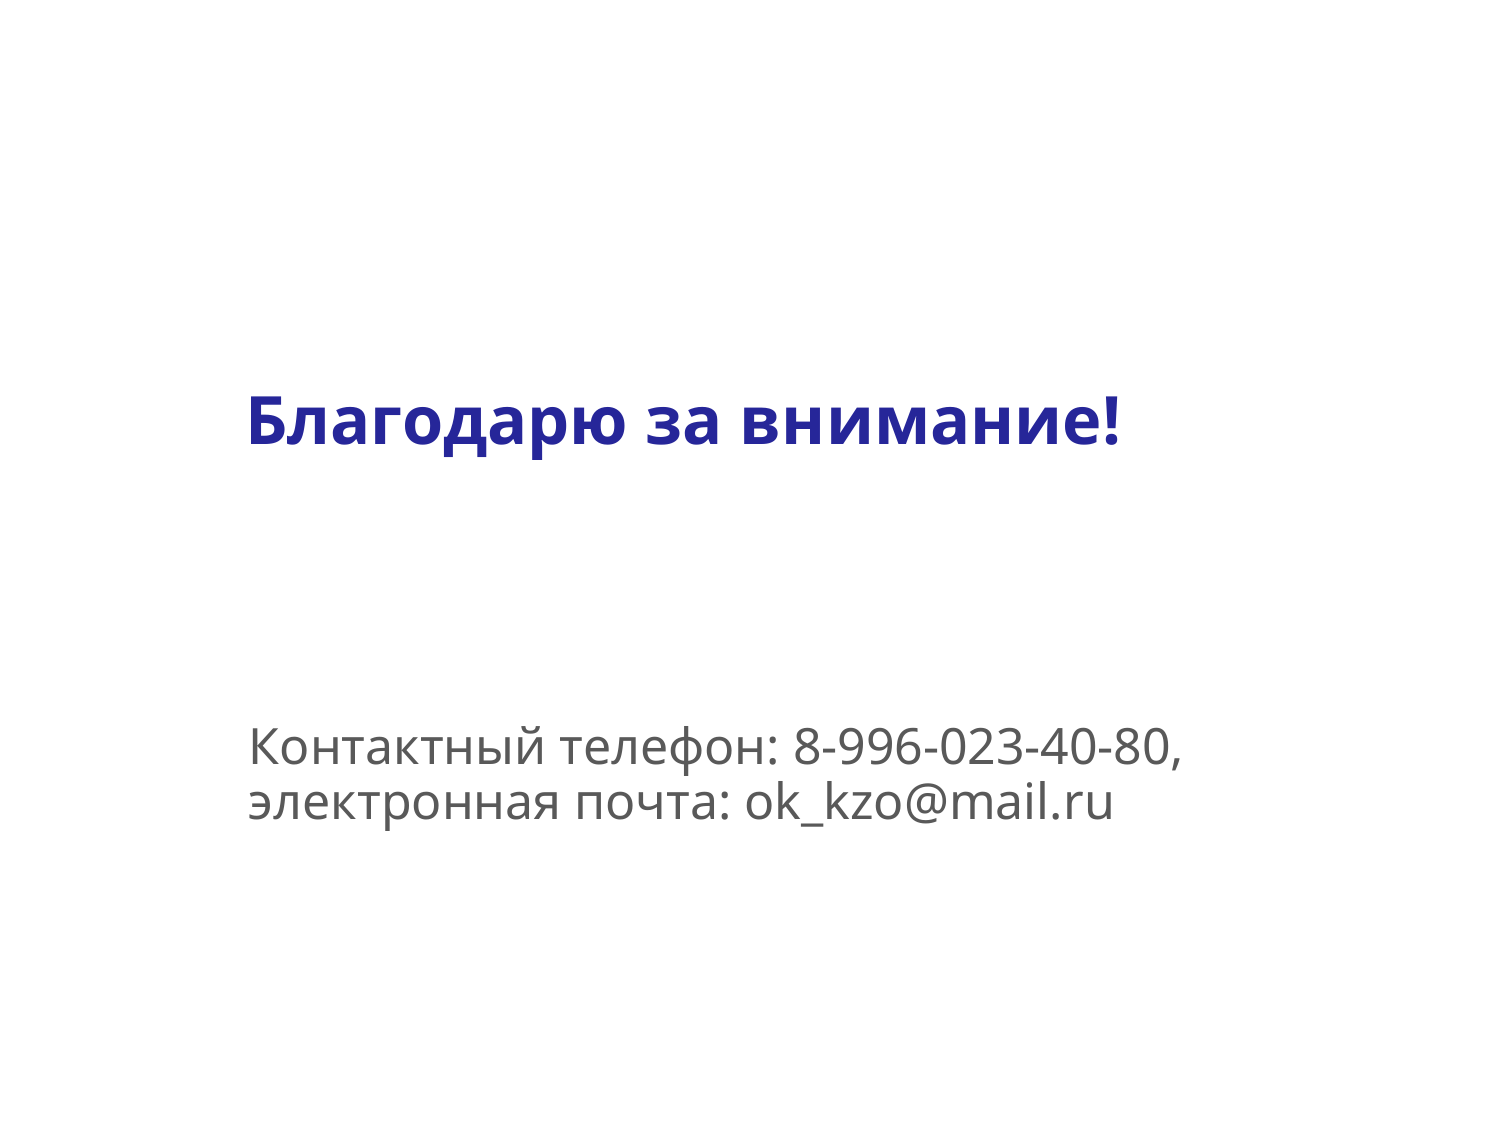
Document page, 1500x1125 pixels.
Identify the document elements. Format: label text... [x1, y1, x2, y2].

title Благодарю за внимание! [230, 278, 1461, 467]
list Контактный телефон: 8-996-023-40-80, электронная почта: ok_kzo@mail.ru [235, 716, 1466, 1025]
